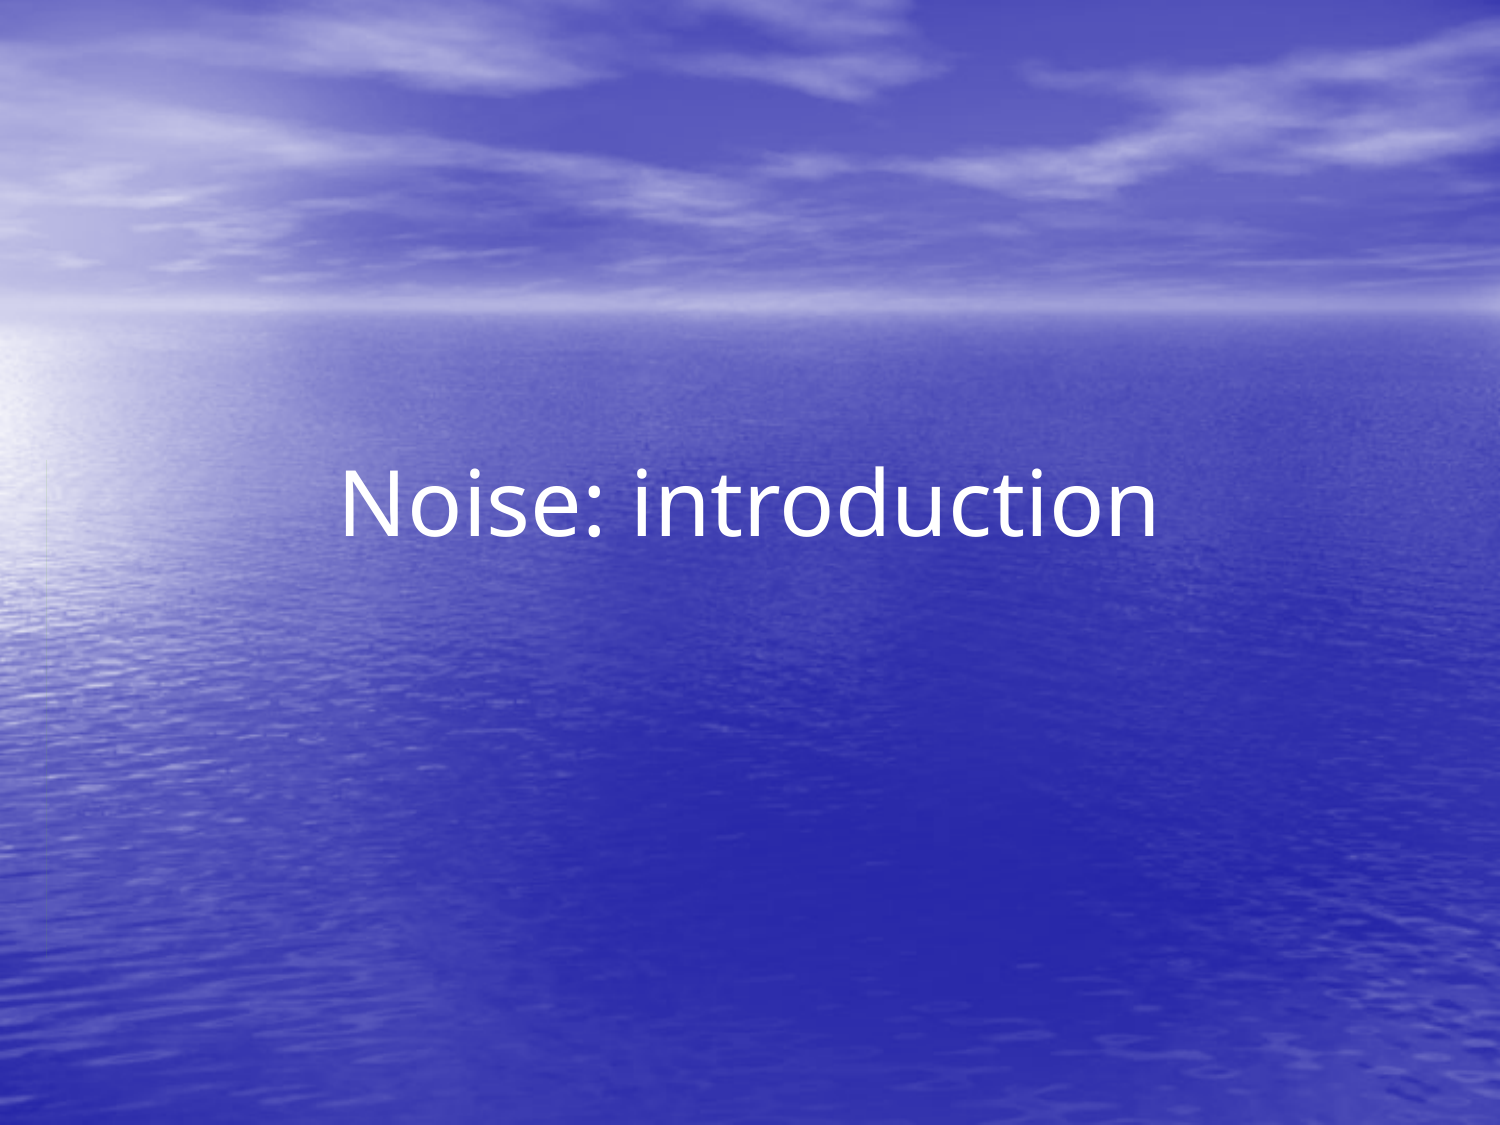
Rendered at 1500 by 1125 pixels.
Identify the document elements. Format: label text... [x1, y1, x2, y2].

title Noise: introduction [112, 327, 1388, 563]
